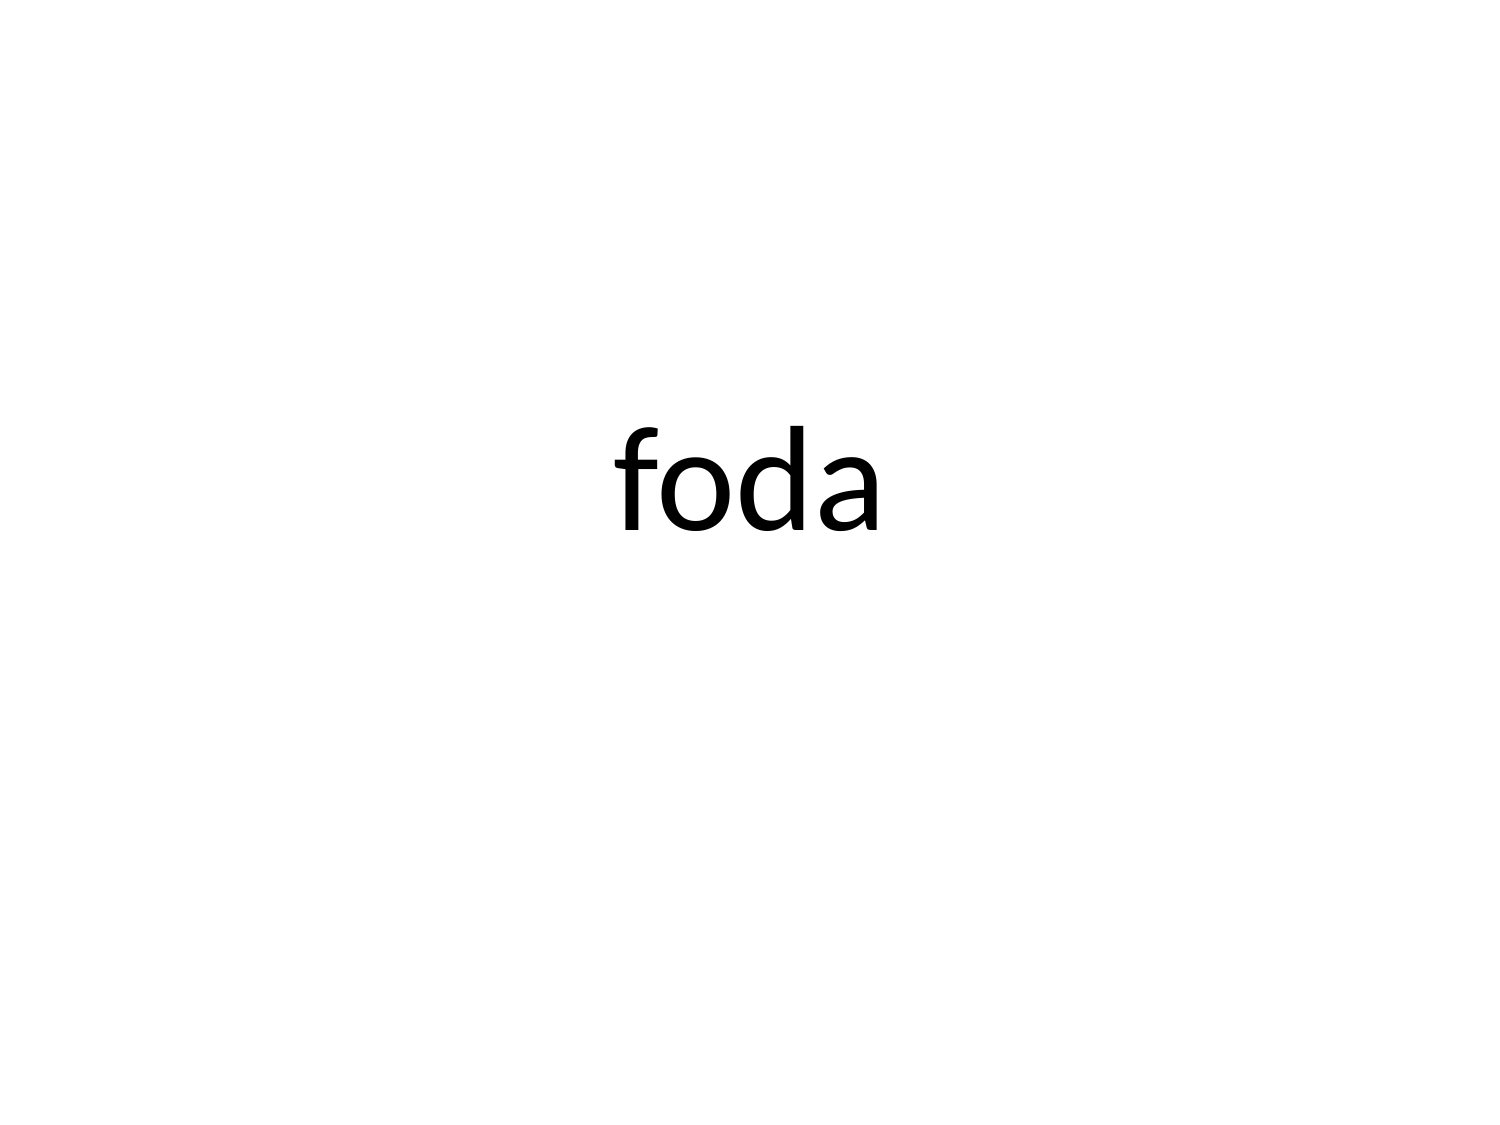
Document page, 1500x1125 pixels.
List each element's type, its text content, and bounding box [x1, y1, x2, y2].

title foda [112, 349, 1388, 591]
